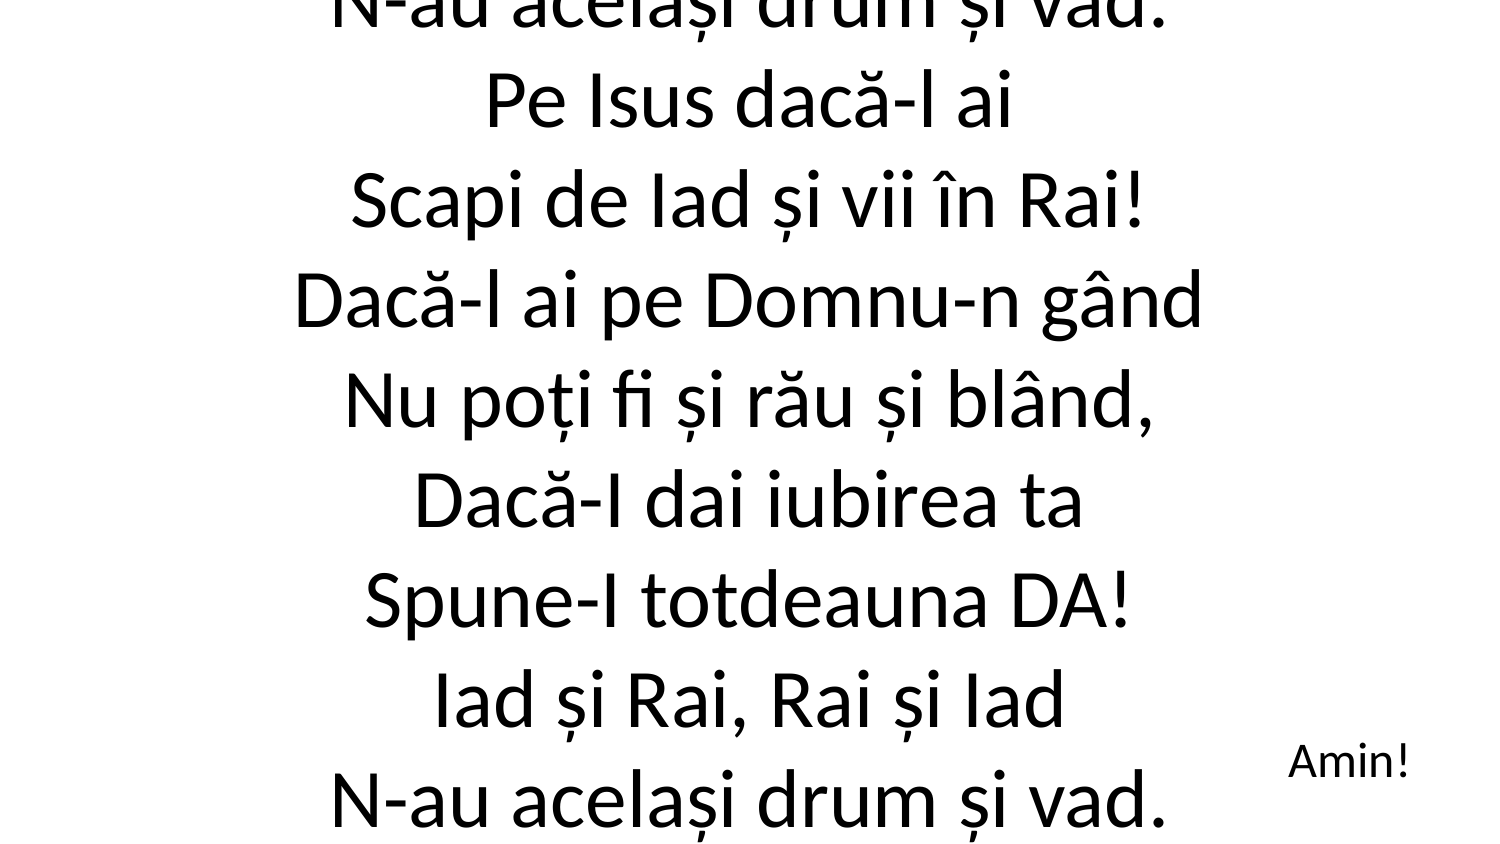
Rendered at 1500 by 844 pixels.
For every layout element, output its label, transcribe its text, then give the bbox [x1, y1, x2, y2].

text_box Iad și Rai, Rai și Iad N-au același drum și vad. Pe Isus dacă-l ai Scapi de Iad și vii în Rai! Dacă-l ai pe Domnu-n gând Nu poți fi și rău și blând, Dacă-I dai iubirea ta Spune-I totdeauna DA! Iad și Rai, Rai și Iad N-au același drum și vad. Pe Isus dacă-l ai Scapi de Iad și vii în Rai! [278, 0, 1222, 844]
text_box Amin! [1273, 674, 1427, 795]
